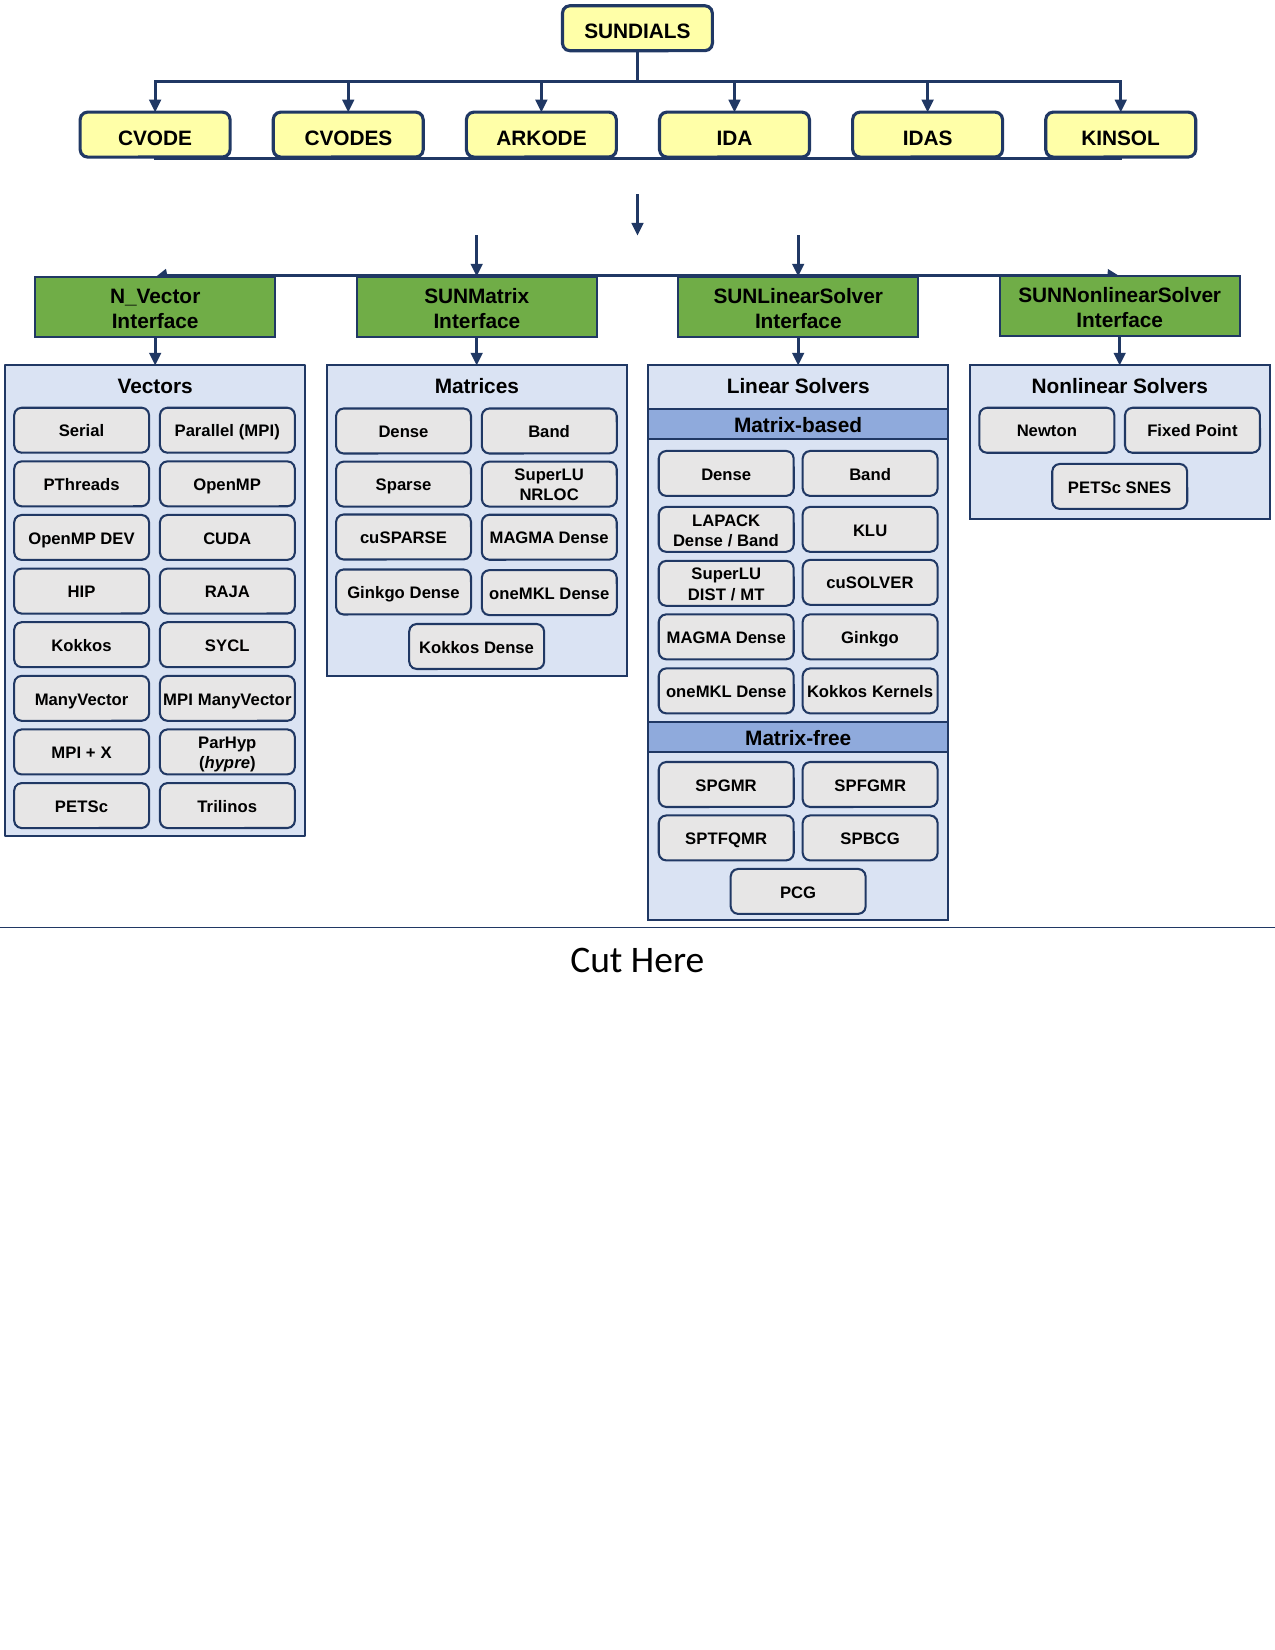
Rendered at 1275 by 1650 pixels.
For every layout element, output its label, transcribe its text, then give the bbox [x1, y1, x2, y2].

text_box Linear Solvers [647, 753, 949, 921]
text_box OpenMP DEV [14, 514, 150, 560]
text_box RAJA [159, 568, 295, 614]
text_box Matrix-based [647, 408, 949, 440]
text_box SUNMatrix Interface [356, 276, 598, 338]
text_box Kokkos Kernels [801, 667, 939, 715]
text_box ParHyp (hypre) [159, 729, 295, 775]
text_box Dense [335, 407, 473, 455]
text_box IDA [658, 111, 751, 159]
text_box Dense [657, 449, 795, 497]
text_box KINSOL [1044, 111, 1197, 159]
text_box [365, 0, 427, 323]
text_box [969, 365, 1270, 519]
text_box Trilinos [159, 783, 295, 829]
text_box N_Vector Interface [34, 276, 276, 338]
text_box CVODES [272, 111, 365, 159]
text_box Sparse [335, 460, 473, 508]
text_box oneMKL Dense [480, 569, 618, 617]
text_box SuperLU DIST / MT [657, 559, 795, 607]
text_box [848, 0, 910, 324]
text_box Matrices [326, 364, 628, 677]
text_box HIP [14, 568, 150, 614]
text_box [558, 33, 621, 130]
text_box Cut Here [453, 928, 821, 987]
text_box Parallel (MPI) [159, 407, 295, 453]
text_box SUNDIALS [641, 4, 714, 52]
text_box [658, 762, 938, 914]
text_box Matrix-free [647, 721, 949, 753]
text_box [655, 32, 717, 130]
text_box Vectors [5, 365, 306, 836]
text_box MAGMA Dense [480, 513, 618, 561]
text_box LAPACK Dense / Band [657, 505, 795, 553]
text_box MPI ManyVector [159, 675, 295, 721]
text_box PETSc [14, 783, 150, 829]
text_box SUNNonlinearSolver Interface [999, 275, 1241, 337]
text_box Serial [14, 407, 150, 453]
text_box CUDA [159, 514, 295, 560]
text_box IDAS [910, 111, 1004, 159]
text_box Kokkos [14, 622, 150, 668]
text_box SUNLinearSolver Interface [677, 276, 919, 338]
text_box SUNDIALS [561, 4, 636, 52]
text_box MPI + X [14, 729, 150, 775]
text_box MAGMA Dense [657, 613, 795, 661]
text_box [751, 0, 814, 227]
text_box Band [801, 449, 939, 497]
text_box KLU [801, 505, 939, 553]
text_box Kokkos Dense [408, 622, 546, 671]
text_box Ginkgo [801, 613, 939, 661]
text_box Band [480, 407, 618, 455]
text_box Ginkgo Dense [335, 568, 473, 616]
text_box SYCL [159, 622, 295, 668]
text_box Linear Solvers [647, 440, 949, 721]
text_box OpenMP [159, 461, 295, 507]
text_box cuSPARSE [335, 513, 473, 561]
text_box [462, 0, 524, 227]
text_box cuSOLVER [801, 558, 939, 606]
text_box PThreads [14, 461, 150, 507]
text_box ManyVector [14, 675, 150, 721]
text_box oneMKL Dense [657, 667, 795, 715]
text_box SuperLU NRLOC [480, 460, 618, 508]
text_box ARKODE [524, 111, 618, 159]
text_box Linear Solvers [647, 364, 949, 408]
text_box CVODE [79, 111, 232, 159]
